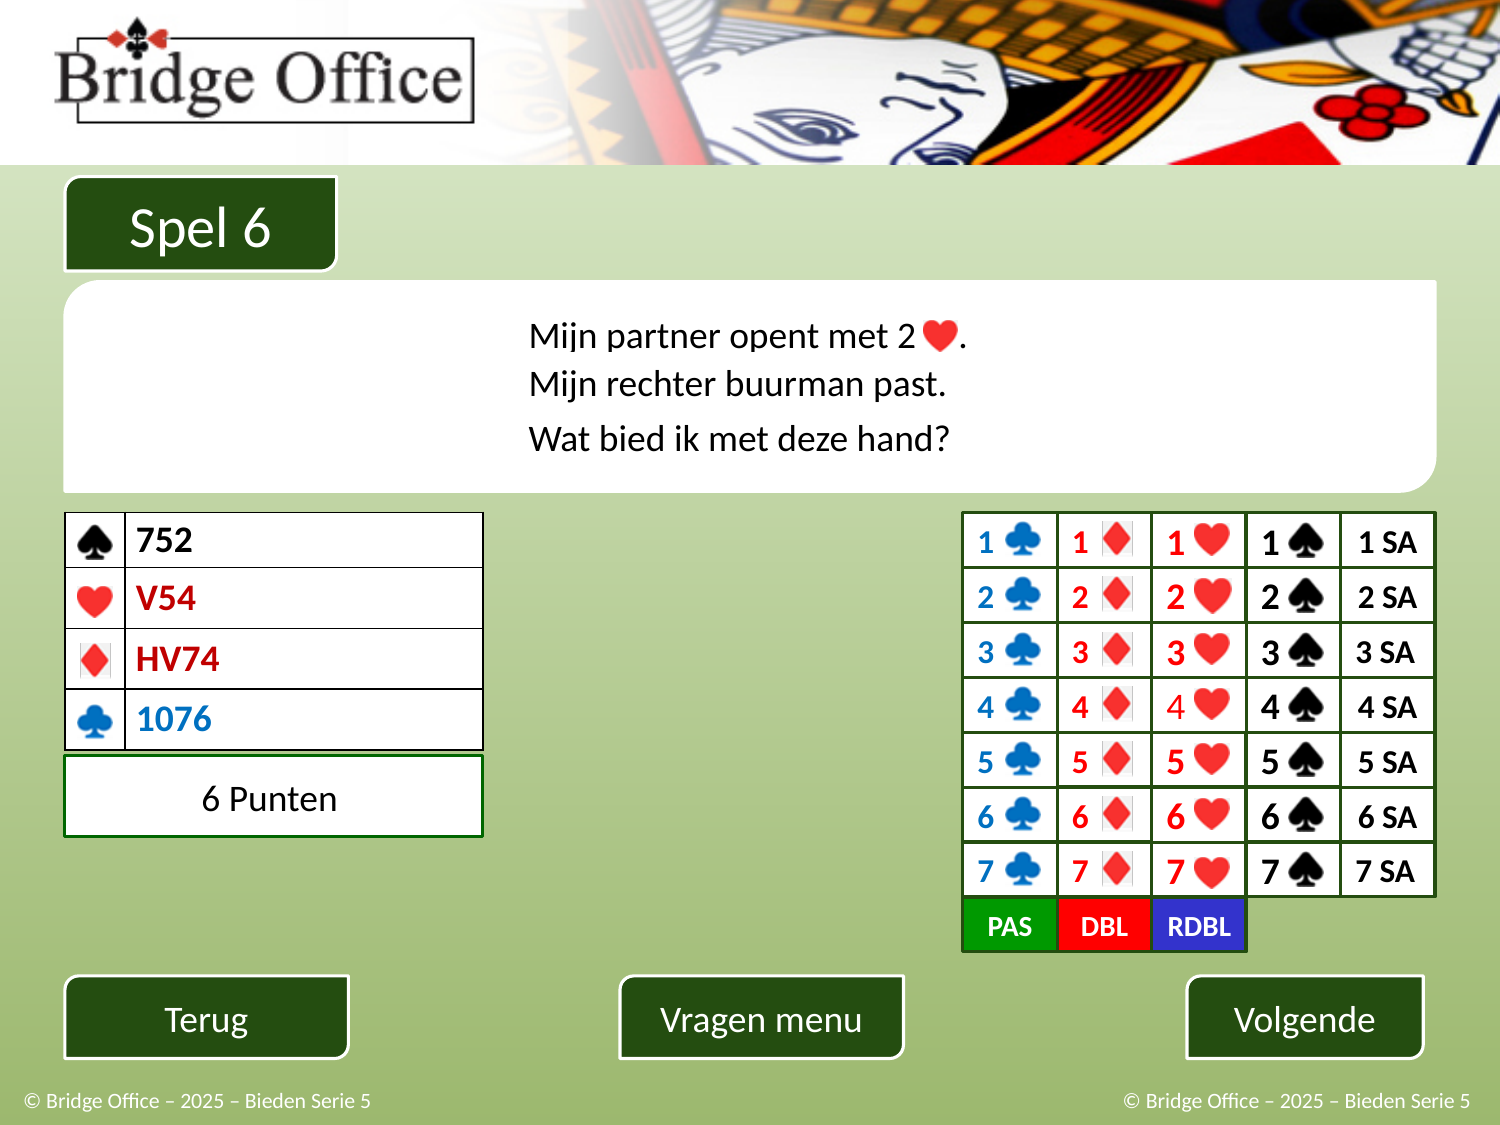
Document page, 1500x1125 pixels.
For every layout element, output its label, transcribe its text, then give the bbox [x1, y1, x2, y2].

text_box 1 [961, 511, 1059, 569]
text_box 3 [961, 621, 1056, 676]
picture [1004, 851, 1041, 887]
picture [1004, 631, 1041, 668]
table_header 752 [126, 513, 482, 567]
text_box [63, 280, 1437, 493]
picture [77, 524, 114, 561]
picture [77, 703, 114, 740]
text_box 3 [1150, 621, 1245, 676]
picture [1288, 851, 1324, 887]
text_box Mijn rechter buurman past. [513, 352, 987, 406]
picture [1004, 796, 1041, 833]
text_box 7 SA [1339, 844, 1437, 898]
picture [1288, 631, 1324, 668]
text_box DBL [1059, 898, 1153, 953]
text_box Volgende [1185, 974, 1425, 1061]
text_box Wat bied ik met deze hand? [513, 406, 987, 467]
picture [1193, 578, 1232, 614]
picture [1193, 688, 1230, 721]
picture [77, 585, 114, 618]
picture [1288, 741, 1324, 778]
picture [1193, 857, 1230, 890]
table_cell [66, 568, 124, 628]
text_box 6 [1245, 786, 1339, 841]
text_box 6 [1056, 786, 1150, 841]
text_box 6 [1150, 786, 1245, 841]
picture [1099, 521, 1135, 558]
picture [1099, 741, 1135, 778]
text_box 2 [1056, 569, 1153, 621]
table_cell HV74 [126, 629, 482, 688]
text_box 4 [1150, 676, 1245, 734]
text_box 6 [961, 786, 1056, 841]
text_box 5 [1248, 734, 1339, 786]
picture [1004, 521, 1041, 558]
picture [1004, 741, 1041, 778]
text_box Mijn partner opent met 2 . [513, 303, 1022, 364]
text_box 2 SA [1339, 569, 1437, 621]
picture [1288, 686, 1324, 723]
text_box 5 SA [1339, 734, 1437, 786]
picture [1099, 686, 1135, 723]
text_box 2 [961, 569, 1056, 621]
picture [1099, 851, 1135, 887]
text_box © Bridge Office – 2025 – Bieden Serie 5 [1107, 1079, 1500, 1121]
text_box 5 [1153, 734, 1248, 786]
text_box 4 [961, 676, 1059, 734]
text_box 3 [1245, 621, 1339, 676]
table_cell 1076 [126, 690, 482, 749]
picture [0, 0, 1500, 166]
text_box 6 SA [1339, 786, 1437, 844]
picture [1099, 576, 1135, 613]
picture [1193, 798, 1230, 830]
text_box 1 SA [1342, 511, 1437, 569]
text_box 7 [1245, 841, 1339, 898]
text_box 1 [1059, 511, 1153, 569]
text_box 1 [1245, 511, 1342, 569]
text_box 7 [1056, 841, 1150, 898]
picture [1193, 743, 1230, 776]
table_header [66, 513, 124, 567]
text_box 2 [1153, 569, 1245, 621]
text_box © Bridge Office – 2025 – Bieden Serie 5 [8, 1079, 393, 1121]
picture [1288, 576, 1324, 613]
picture [1194, 633, 1230, 666]
text_box 5 [1059, 734, 1153, 786]
text_box PAS [961, 896, 1059, 953]
text_box 5 [961, 734, 1059, 786]
picture [1004, 576, 1041, 613]
picture [1193, 523, 1230, 556]
text_box 4 [1059, 676, 1150, 734]
text_box 7 [1150, 841, 1245, 898]
picture [1099, 796, 1135, 833]
picture [1099, 631, 1135, 668]
text_box Vragen menu [618, 974, 906, 1061]
text_box Spel 6 [63, 179, 339, 273]
text_box 4 SA [1339, 676, 1437, 734]
table_cell [66, 629, 124, 688]
text_box 1 [1153, 511, 1245, 569]
picture [1288, 521, 1325, 558]
text_box 6 Punten [63, 754, 484, 838]
picture [1288, 796, 1324, 832]
text_box 3 SA [1339, 621, 1437, 676]
table_cell [66, 690, 124, 749]
picture [1004, 686, 1041, 723]
text_box 3 [1056, 621, 1150, 676]
picture [77, 643, 114, 679]
picture [922, 319, 959, 352]
table_cell V54 [126, 568, 482, 628]
text_box Terug [63, 974, 350, 1061]
text_box 7 [961, 841, 1056, 896]
text_box 4 [1245, 676, 1339, 734]
text_box RDBL [1153, 898, 1248, 953]
text_box 2 [1245, 569, 1339, 621]
